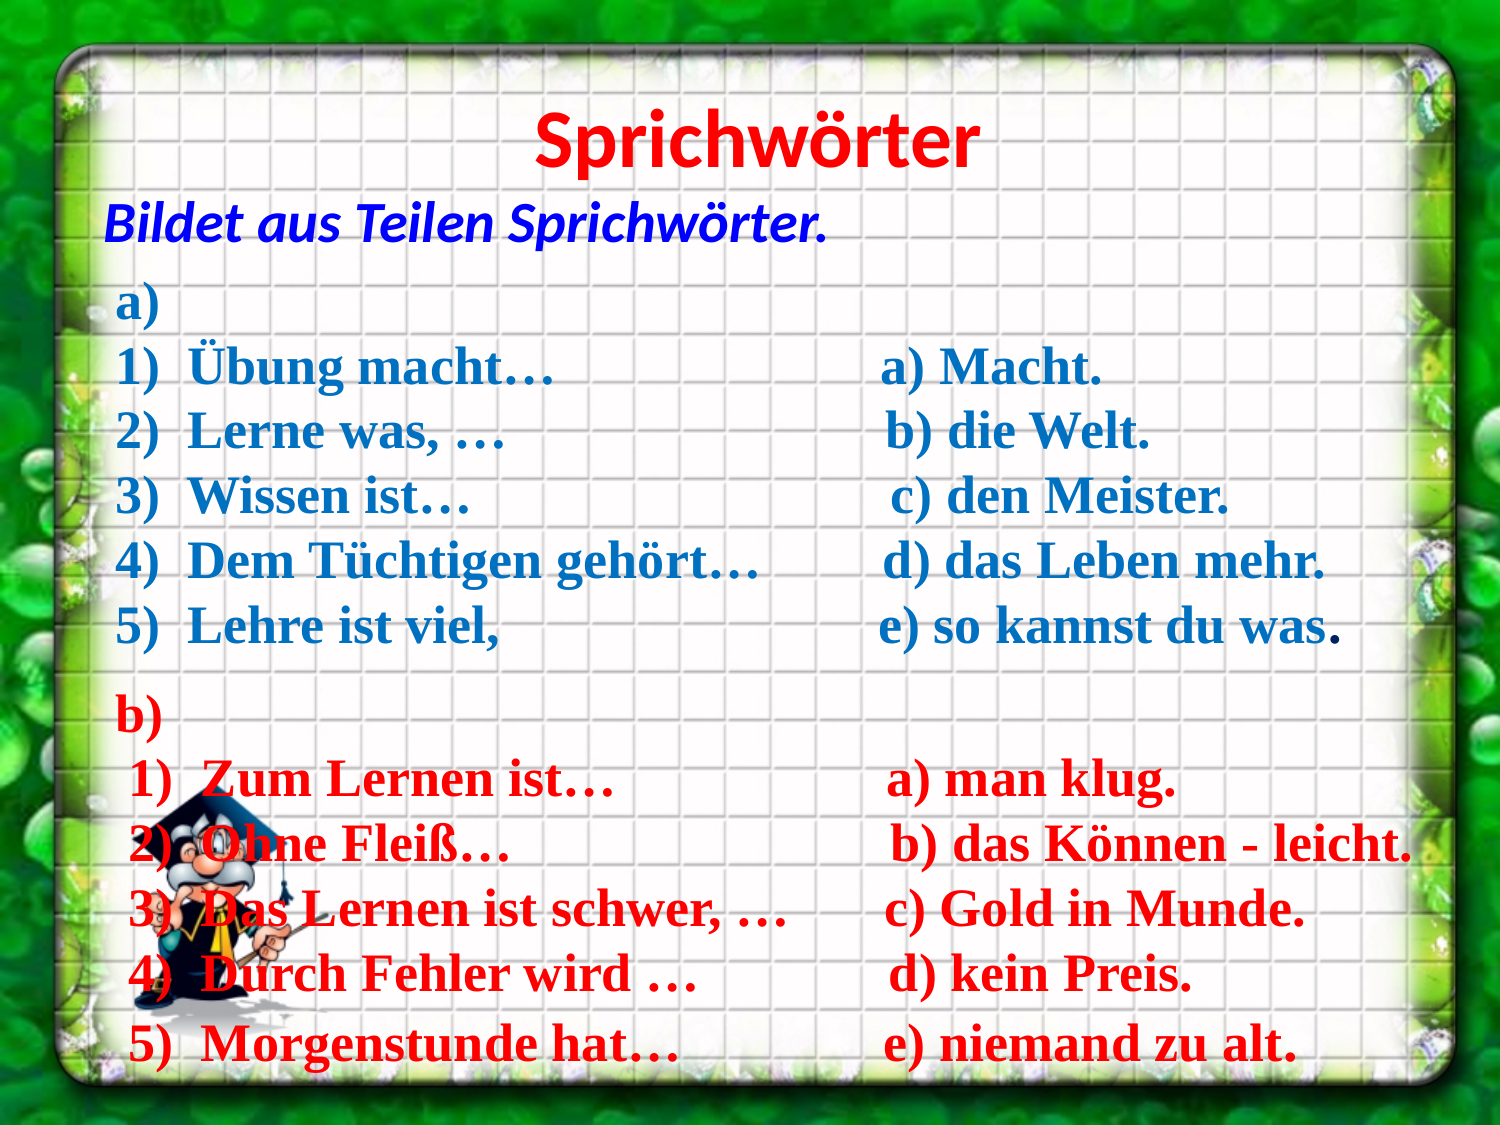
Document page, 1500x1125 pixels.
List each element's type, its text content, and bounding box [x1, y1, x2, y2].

text_box b) 1) Zum Lernen ist… a) man klug. 2) Ohne Fleiß… b) das Können - leicht. 3) Das Lernen ist schwer, … c) Gold in Munde. 4) Durch Fehler wird … d) kein Preis. 5) Morgenstunde hat… e) niemand zu alt. [100, 670, 1500, 1081]
picture [0, 0, 1500, 1125]
text_box Sprichwörter Bildet aus Teilen Sprichwörter. [88, 76, 1500, 262]
text_box a) 1) Übung macht… a) Macht. 2) Lerne was, … b) die Welt. 3) Wissen ist… c) den Meister. 4) Dem Tüchtigen gehört… d) das Leben mehr. 5) Lehre ist viel, e) so kannst du was. [100, 257, 1500, 663]
